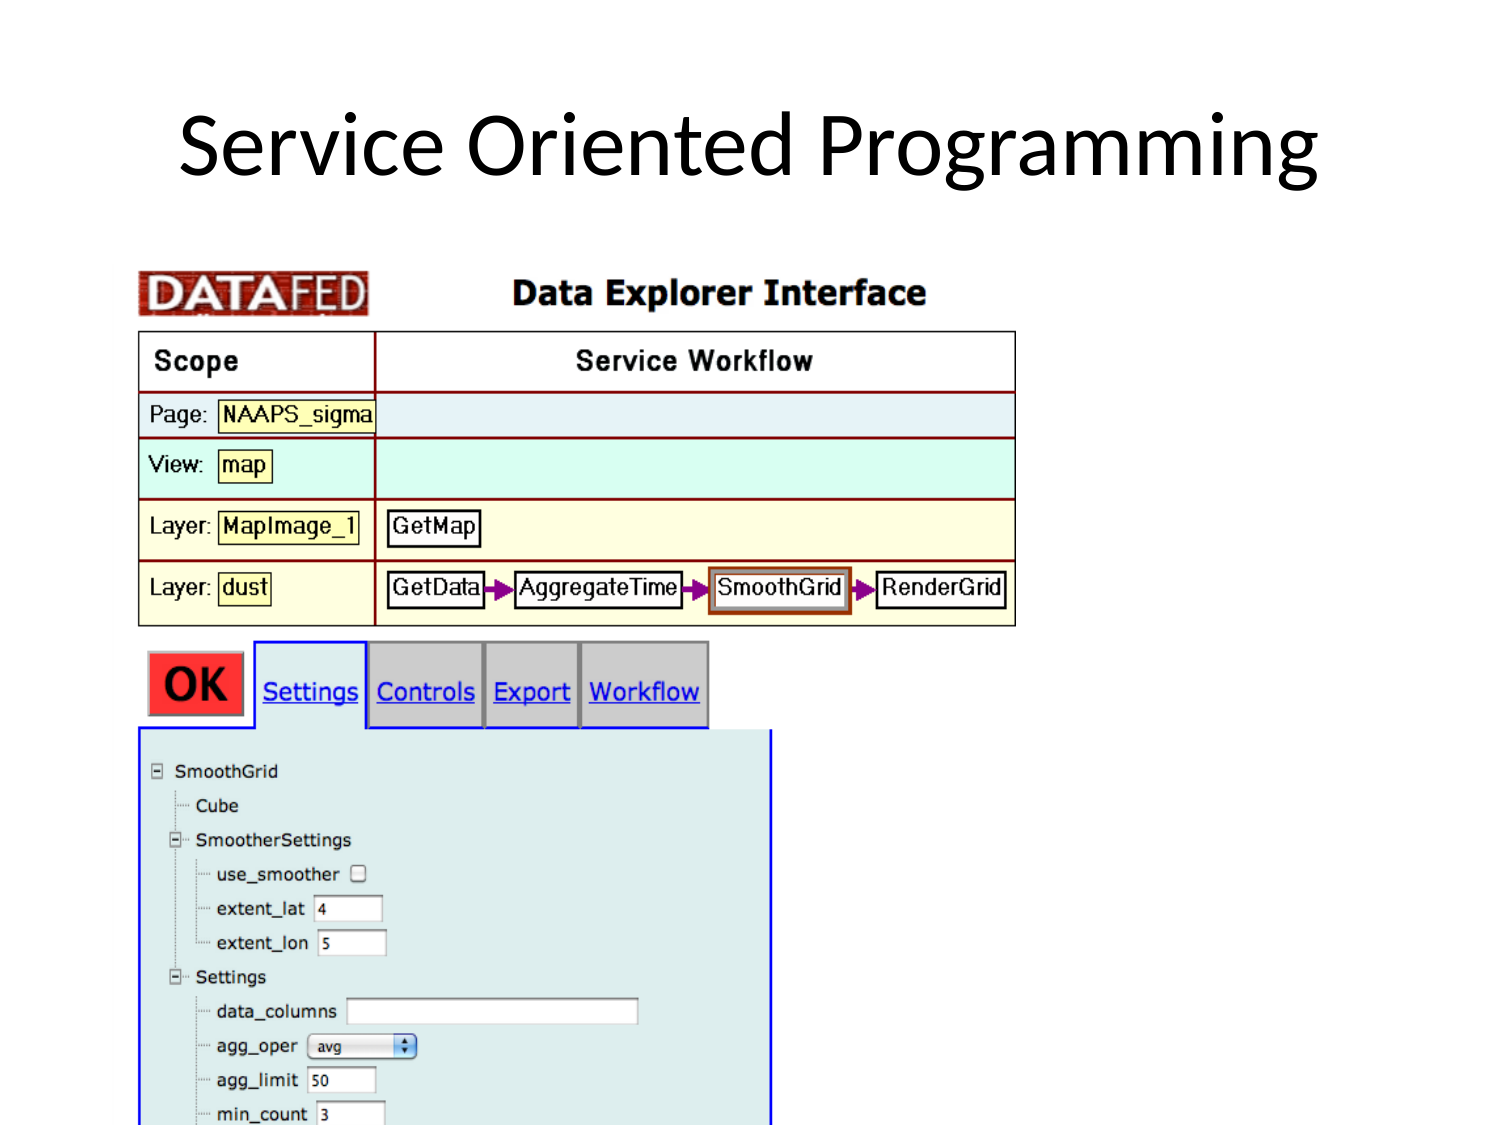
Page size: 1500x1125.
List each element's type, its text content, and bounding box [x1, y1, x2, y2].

title Service Oriented Programming [75, 45, 1425, 233]
picture [112, 264, 1016, 1125]
